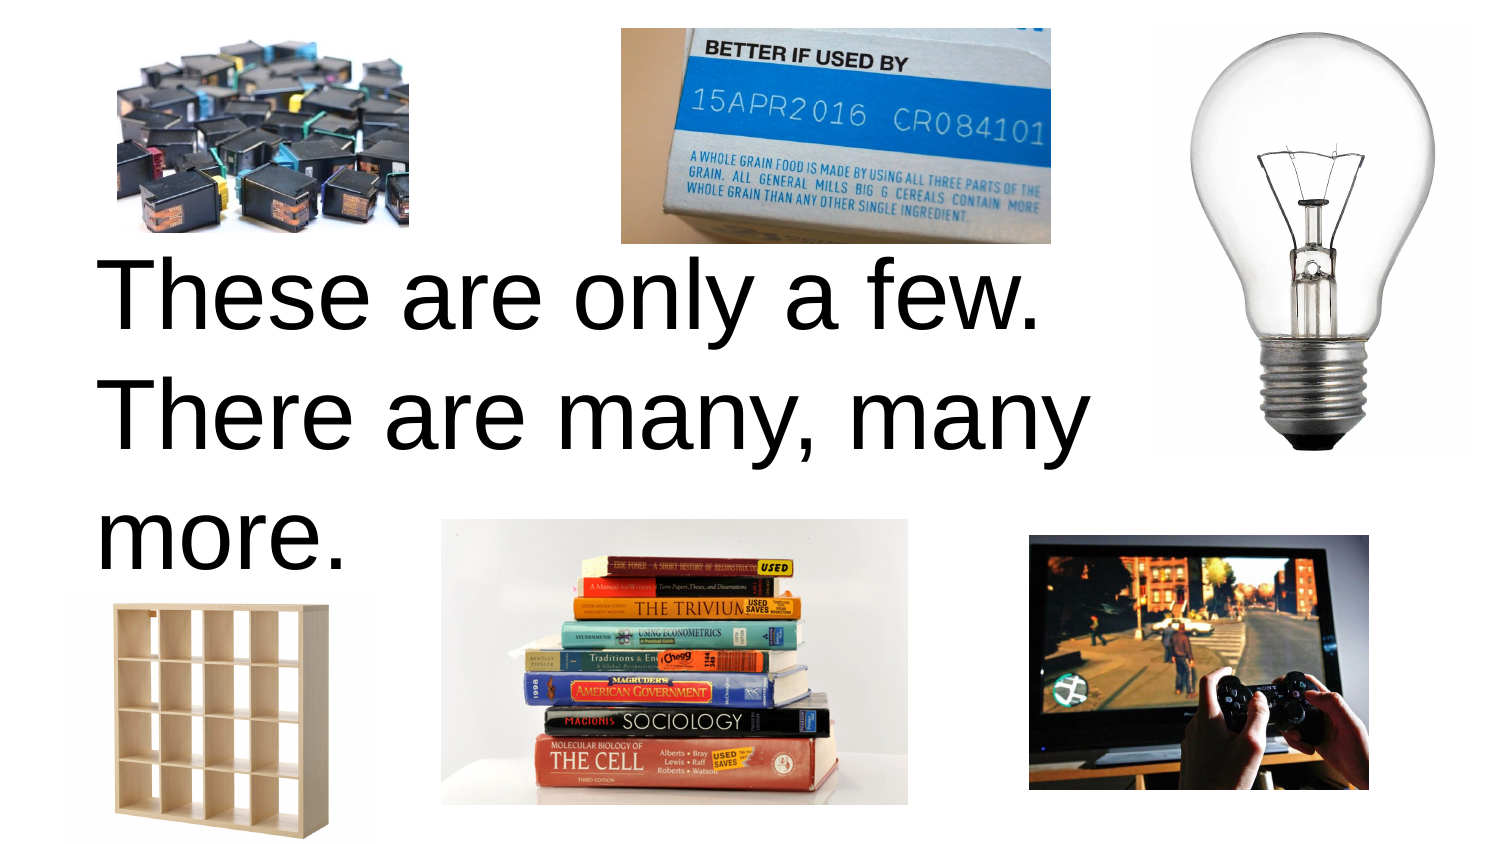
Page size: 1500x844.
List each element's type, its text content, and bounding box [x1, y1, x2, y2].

picture [441, 519, 908, 806]
picture [64, 589, 374, 844]
picture [1029, 535, 1369, 790]
title These are only a few. There are many, many more. [80, 73, 1125, 745]
picture [117, 39, 409, 233]
picture [621, 27, 1051, 245]
picture [1149, 24, 1476, 459]
